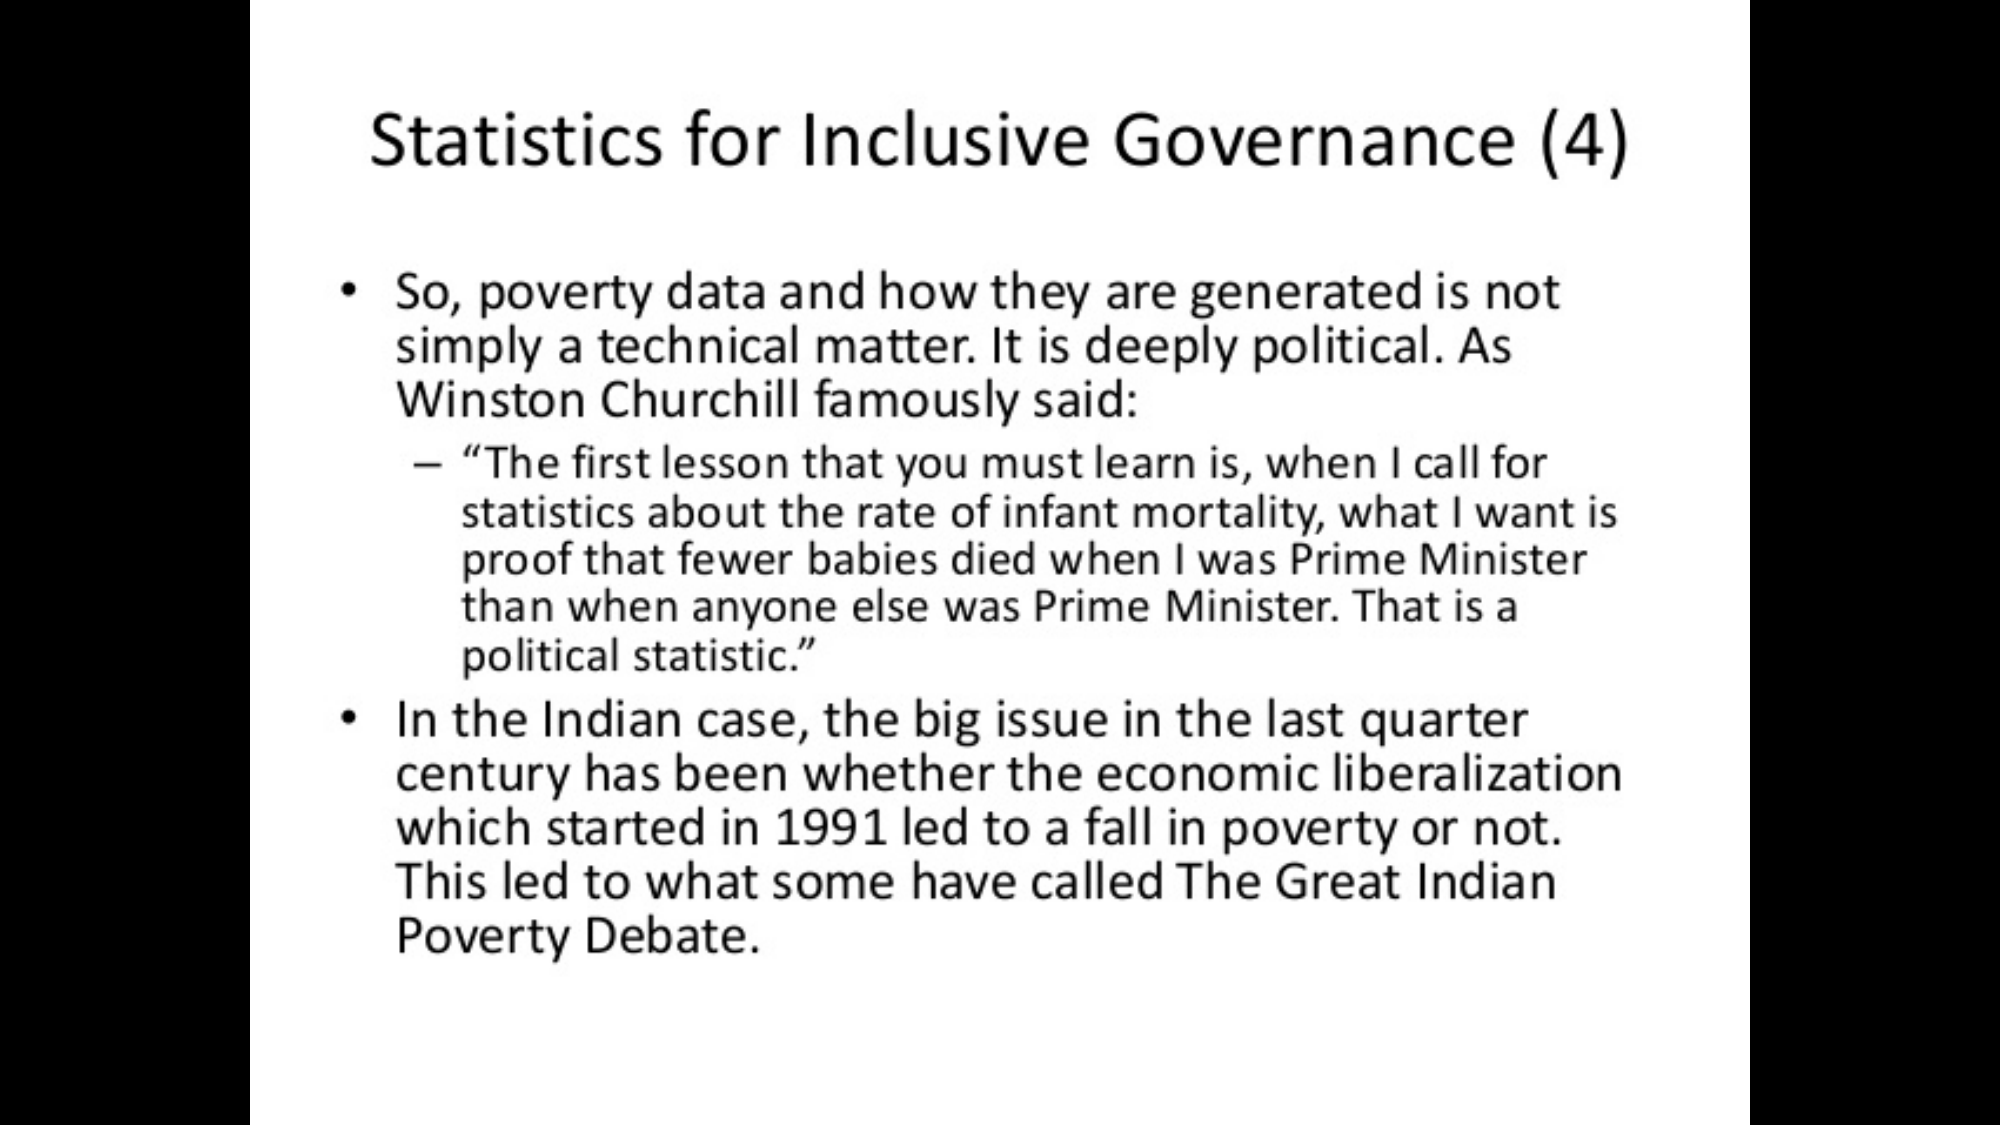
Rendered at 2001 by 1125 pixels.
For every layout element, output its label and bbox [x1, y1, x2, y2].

picture [250, 0, 1750, 1125]
